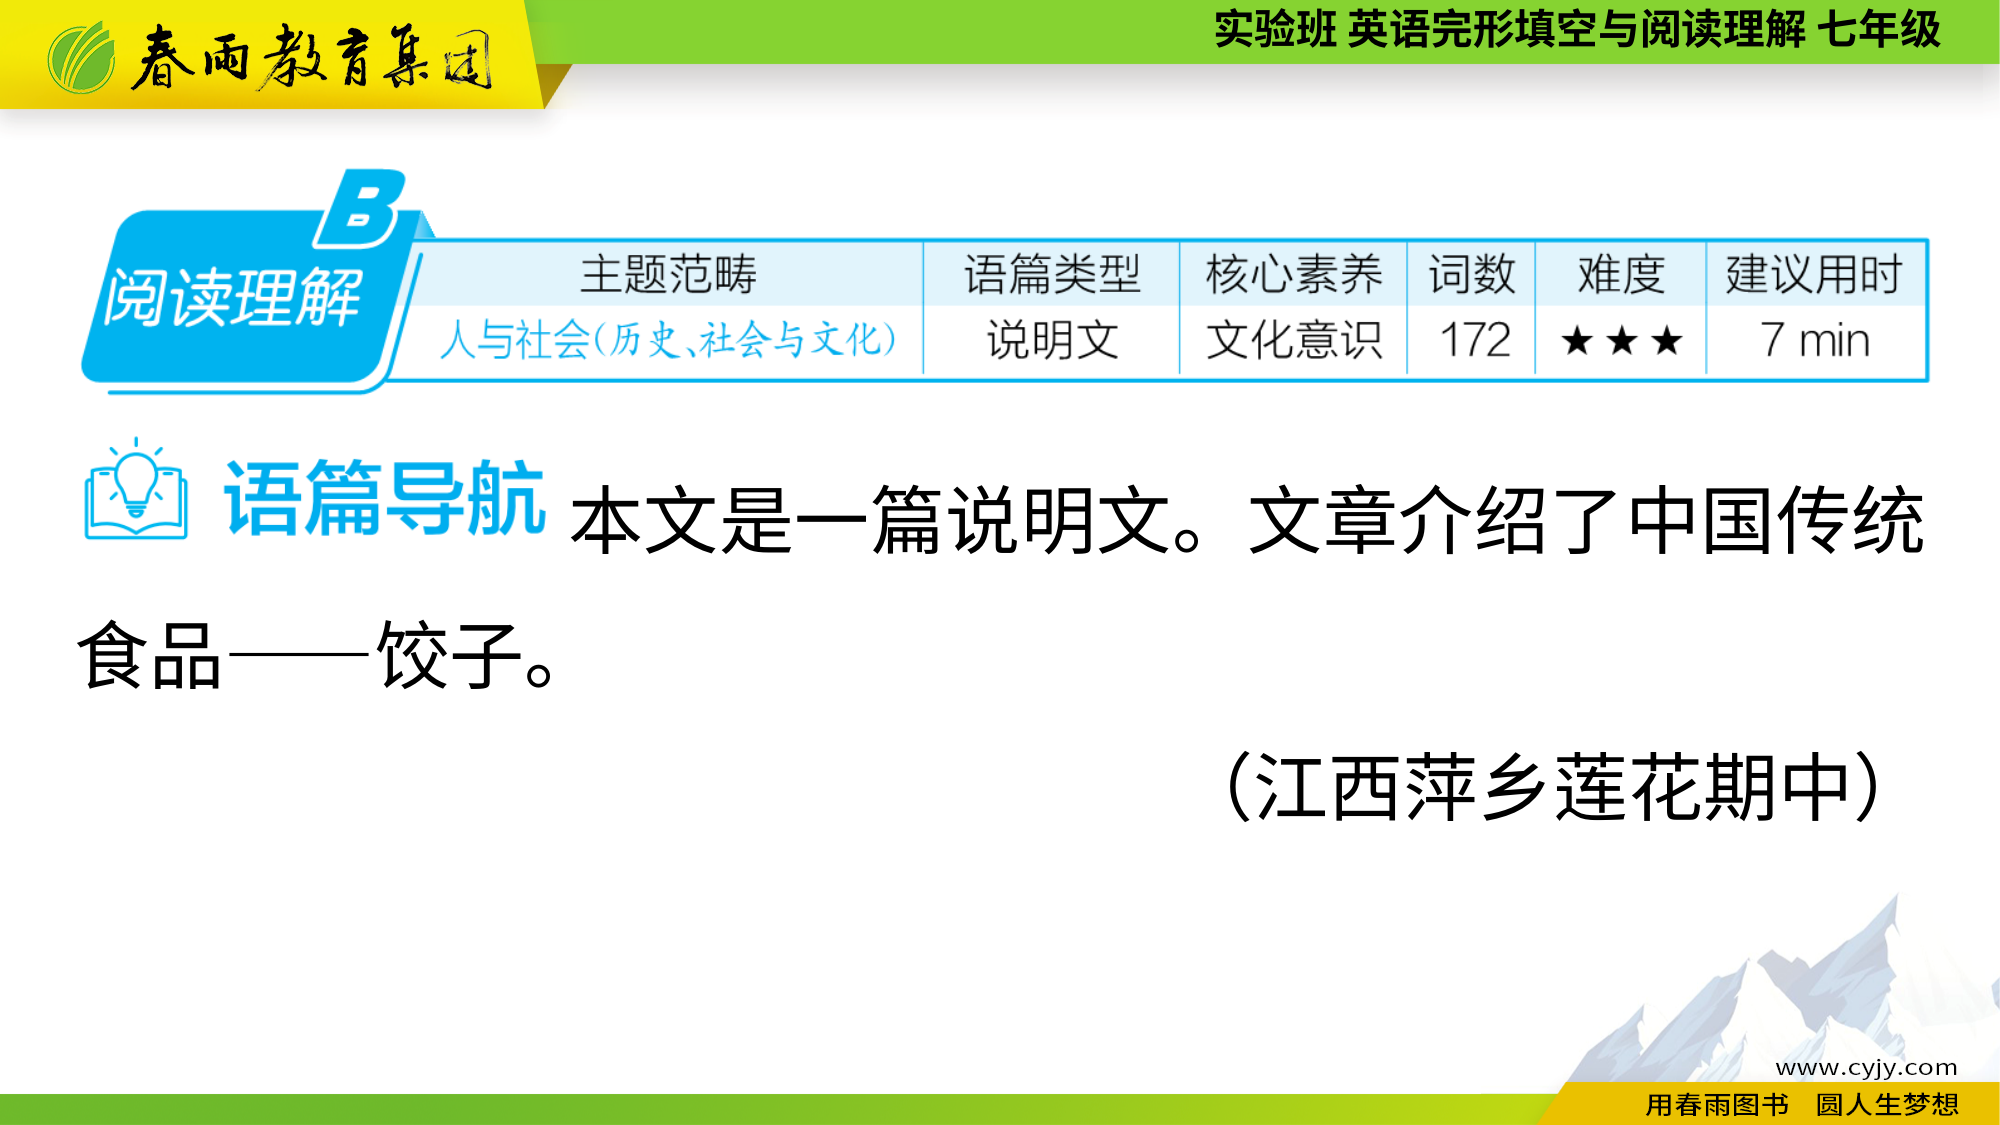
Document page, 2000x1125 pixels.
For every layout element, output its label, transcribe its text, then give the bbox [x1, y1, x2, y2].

text_box （江西萍乡莲花期中） [1035, 688, 1944, 839]
picture [0, 0, 2000, 1125]
text_box 本文是一篇说明文。文章介绍了中国传统食品——饺子。 [59, 420, 1944, 706]
